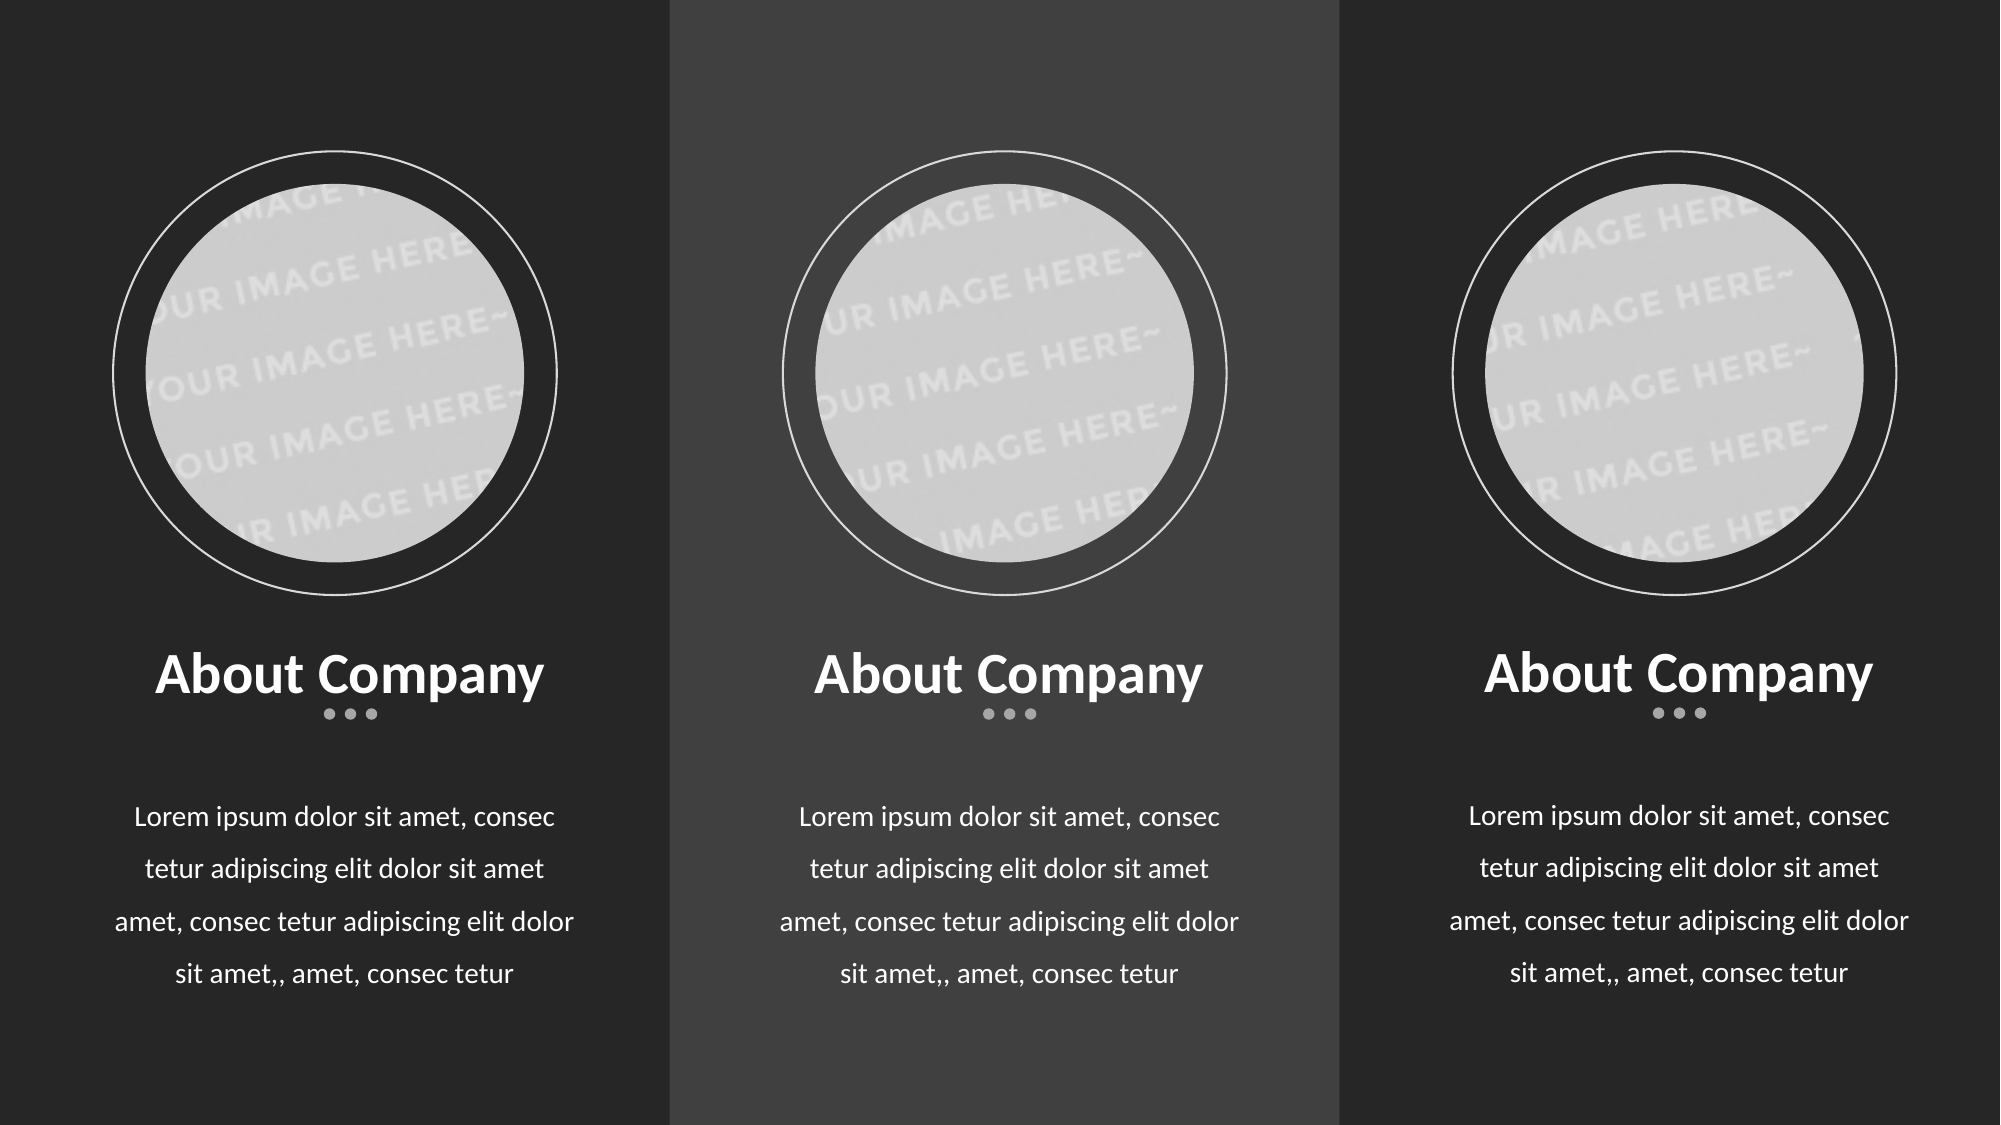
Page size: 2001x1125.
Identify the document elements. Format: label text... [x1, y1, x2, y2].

text_box [781, 150, 1228, 597]
text_box Lorem ipsum dolor sit amet, consec tetur adipiscing elit dolor sit amet amet, consec tetur adipiscing elit dolor sit amet,, amet, consec tetur [98, 772, 591, 997]
text_box [1451, 150, 1898, 597]
text_box About Company [1469, 626, 1890, 712]
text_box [982, 708, 1037, 720]
text_box [112, 150, 558, 597]
text_box About Company [140, 627, 561, 713]
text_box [1652, 707, 1707, 719]
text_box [323, 708, 378, 720]
text_box About Company [799, 627, 1220, 713]
text_box Lorem ipsum dolor sit amet, consec tetur adipiscing elit dolor sit amet amet, consec tetur adipiscing elit dolor sit amet,, amet, consec tetur [1433, 771, 1926, 996]
text_box Lorem ipsum dolor sit amet, consec tetur adipiscing elit dolor sit amet amet, consec tetur adipiscing elit dolor sit amet,, amet, consec tetur [763, 772, 1256, 997]
